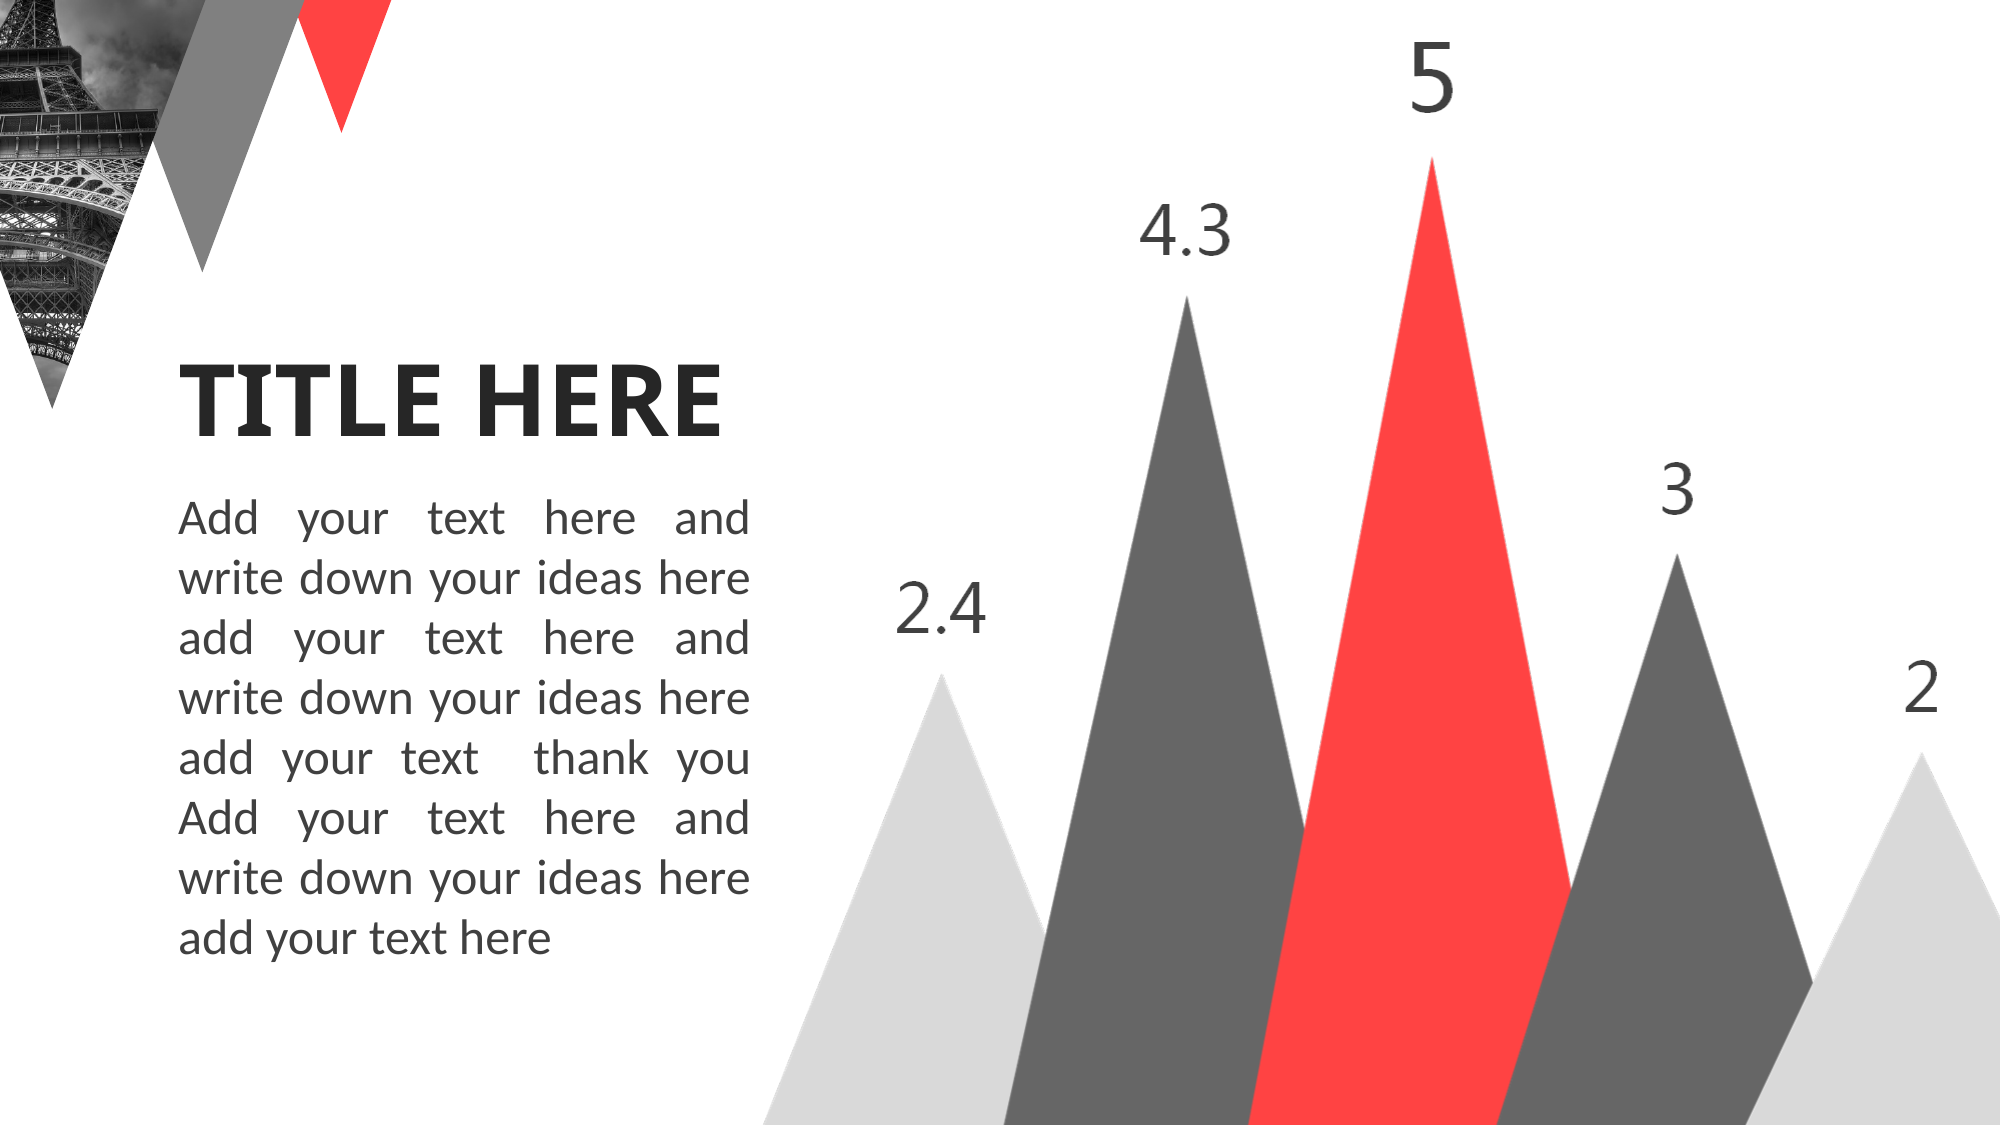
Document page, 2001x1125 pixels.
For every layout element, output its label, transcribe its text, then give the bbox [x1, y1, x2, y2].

text_box Add your text here and write down your ideas here add your text here and write down your ideas here add your text thank you Add your text here and write down your ideas here add your text here [163, 476, 554, 972]
text_box [153, 0, 306, 276]
text_box [298, 0, 393, 136]
text_box [0, 0, 207, 412]
text_box TITLE HERE [163, 328, 554, 464]
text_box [554, 0, 2000, 1125]
